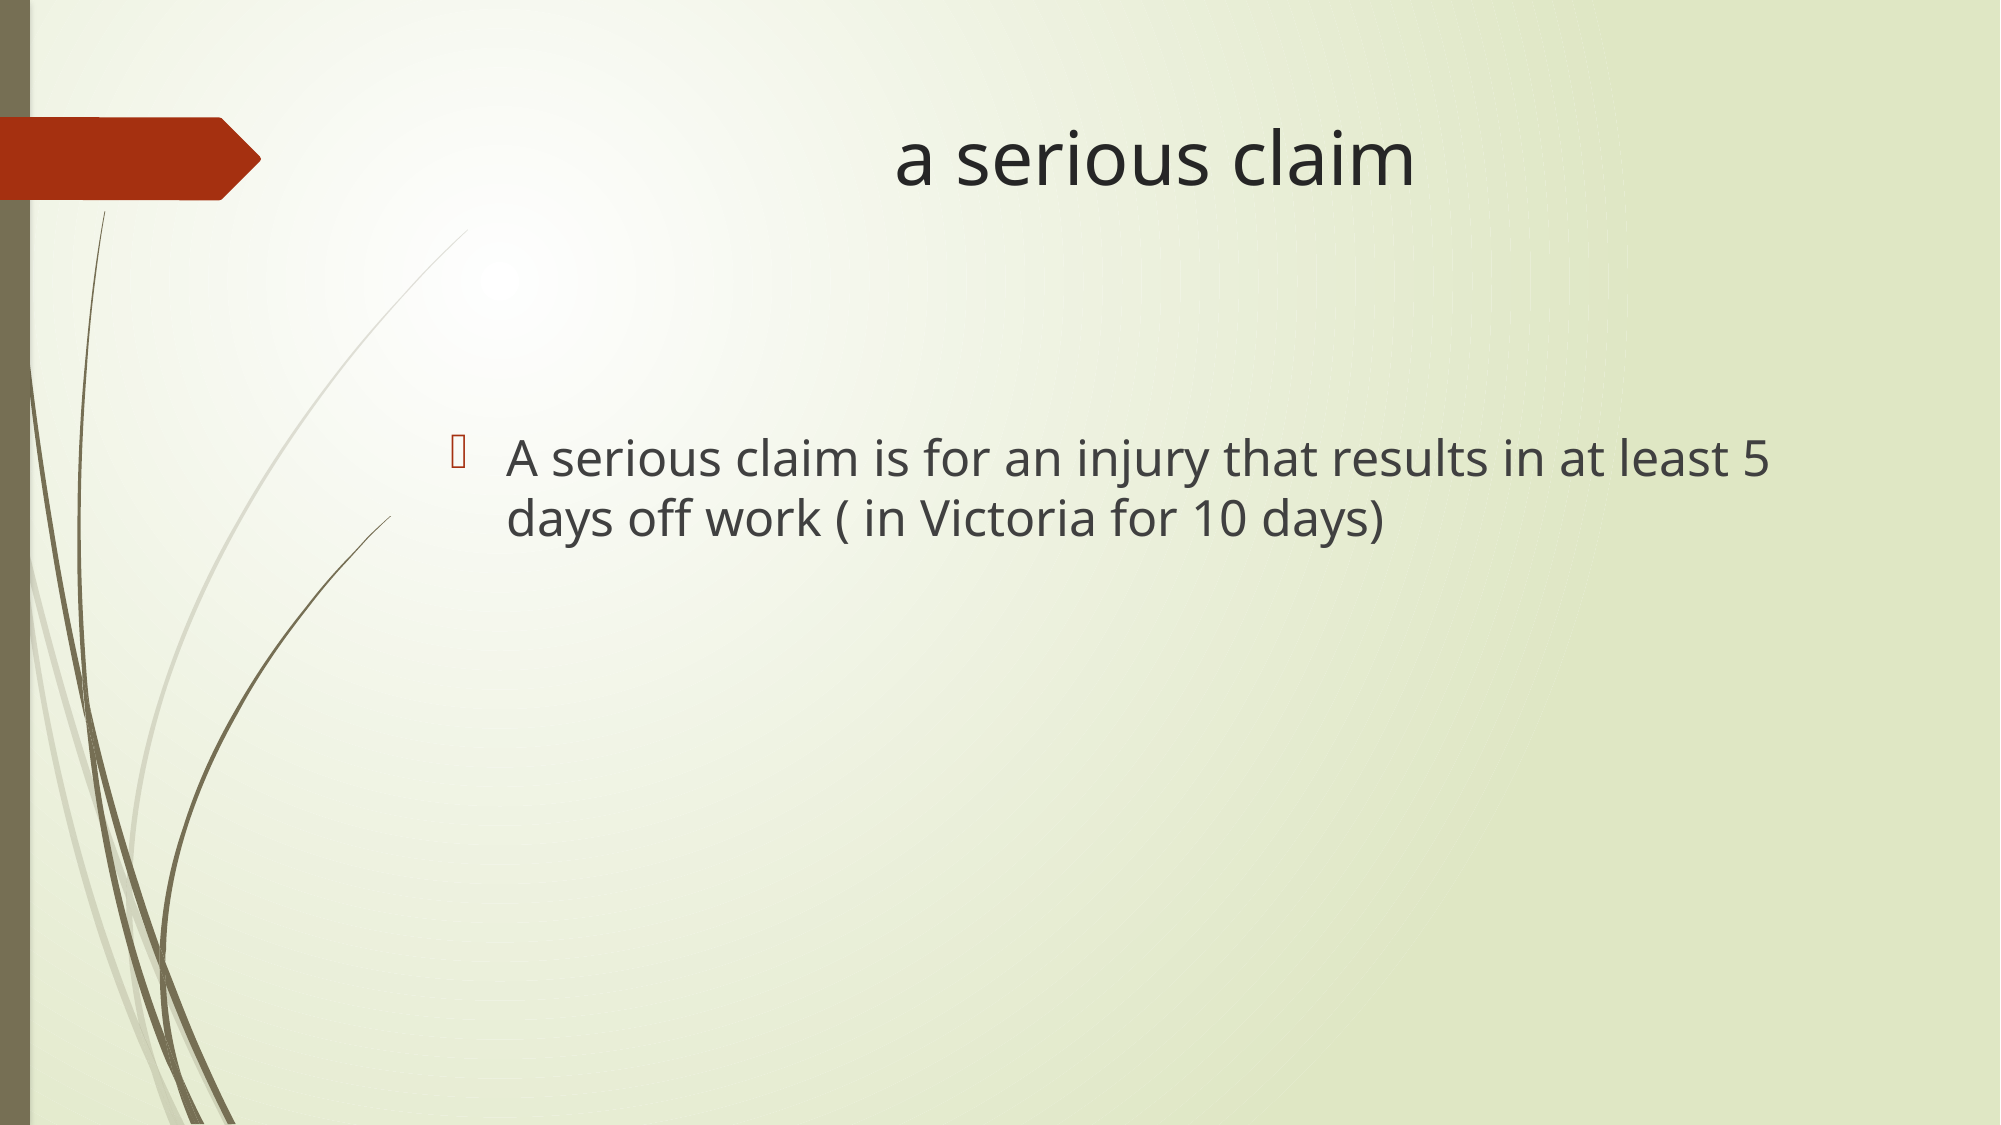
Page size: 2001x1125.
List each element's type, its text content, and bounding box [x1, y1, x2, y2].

list A serious claim is for an injury that results in at least 5 days off work ( in Victoria for 10 days) [435, 418, 1898, 813]
title a serious claim [425, 102, 1888, 313]
